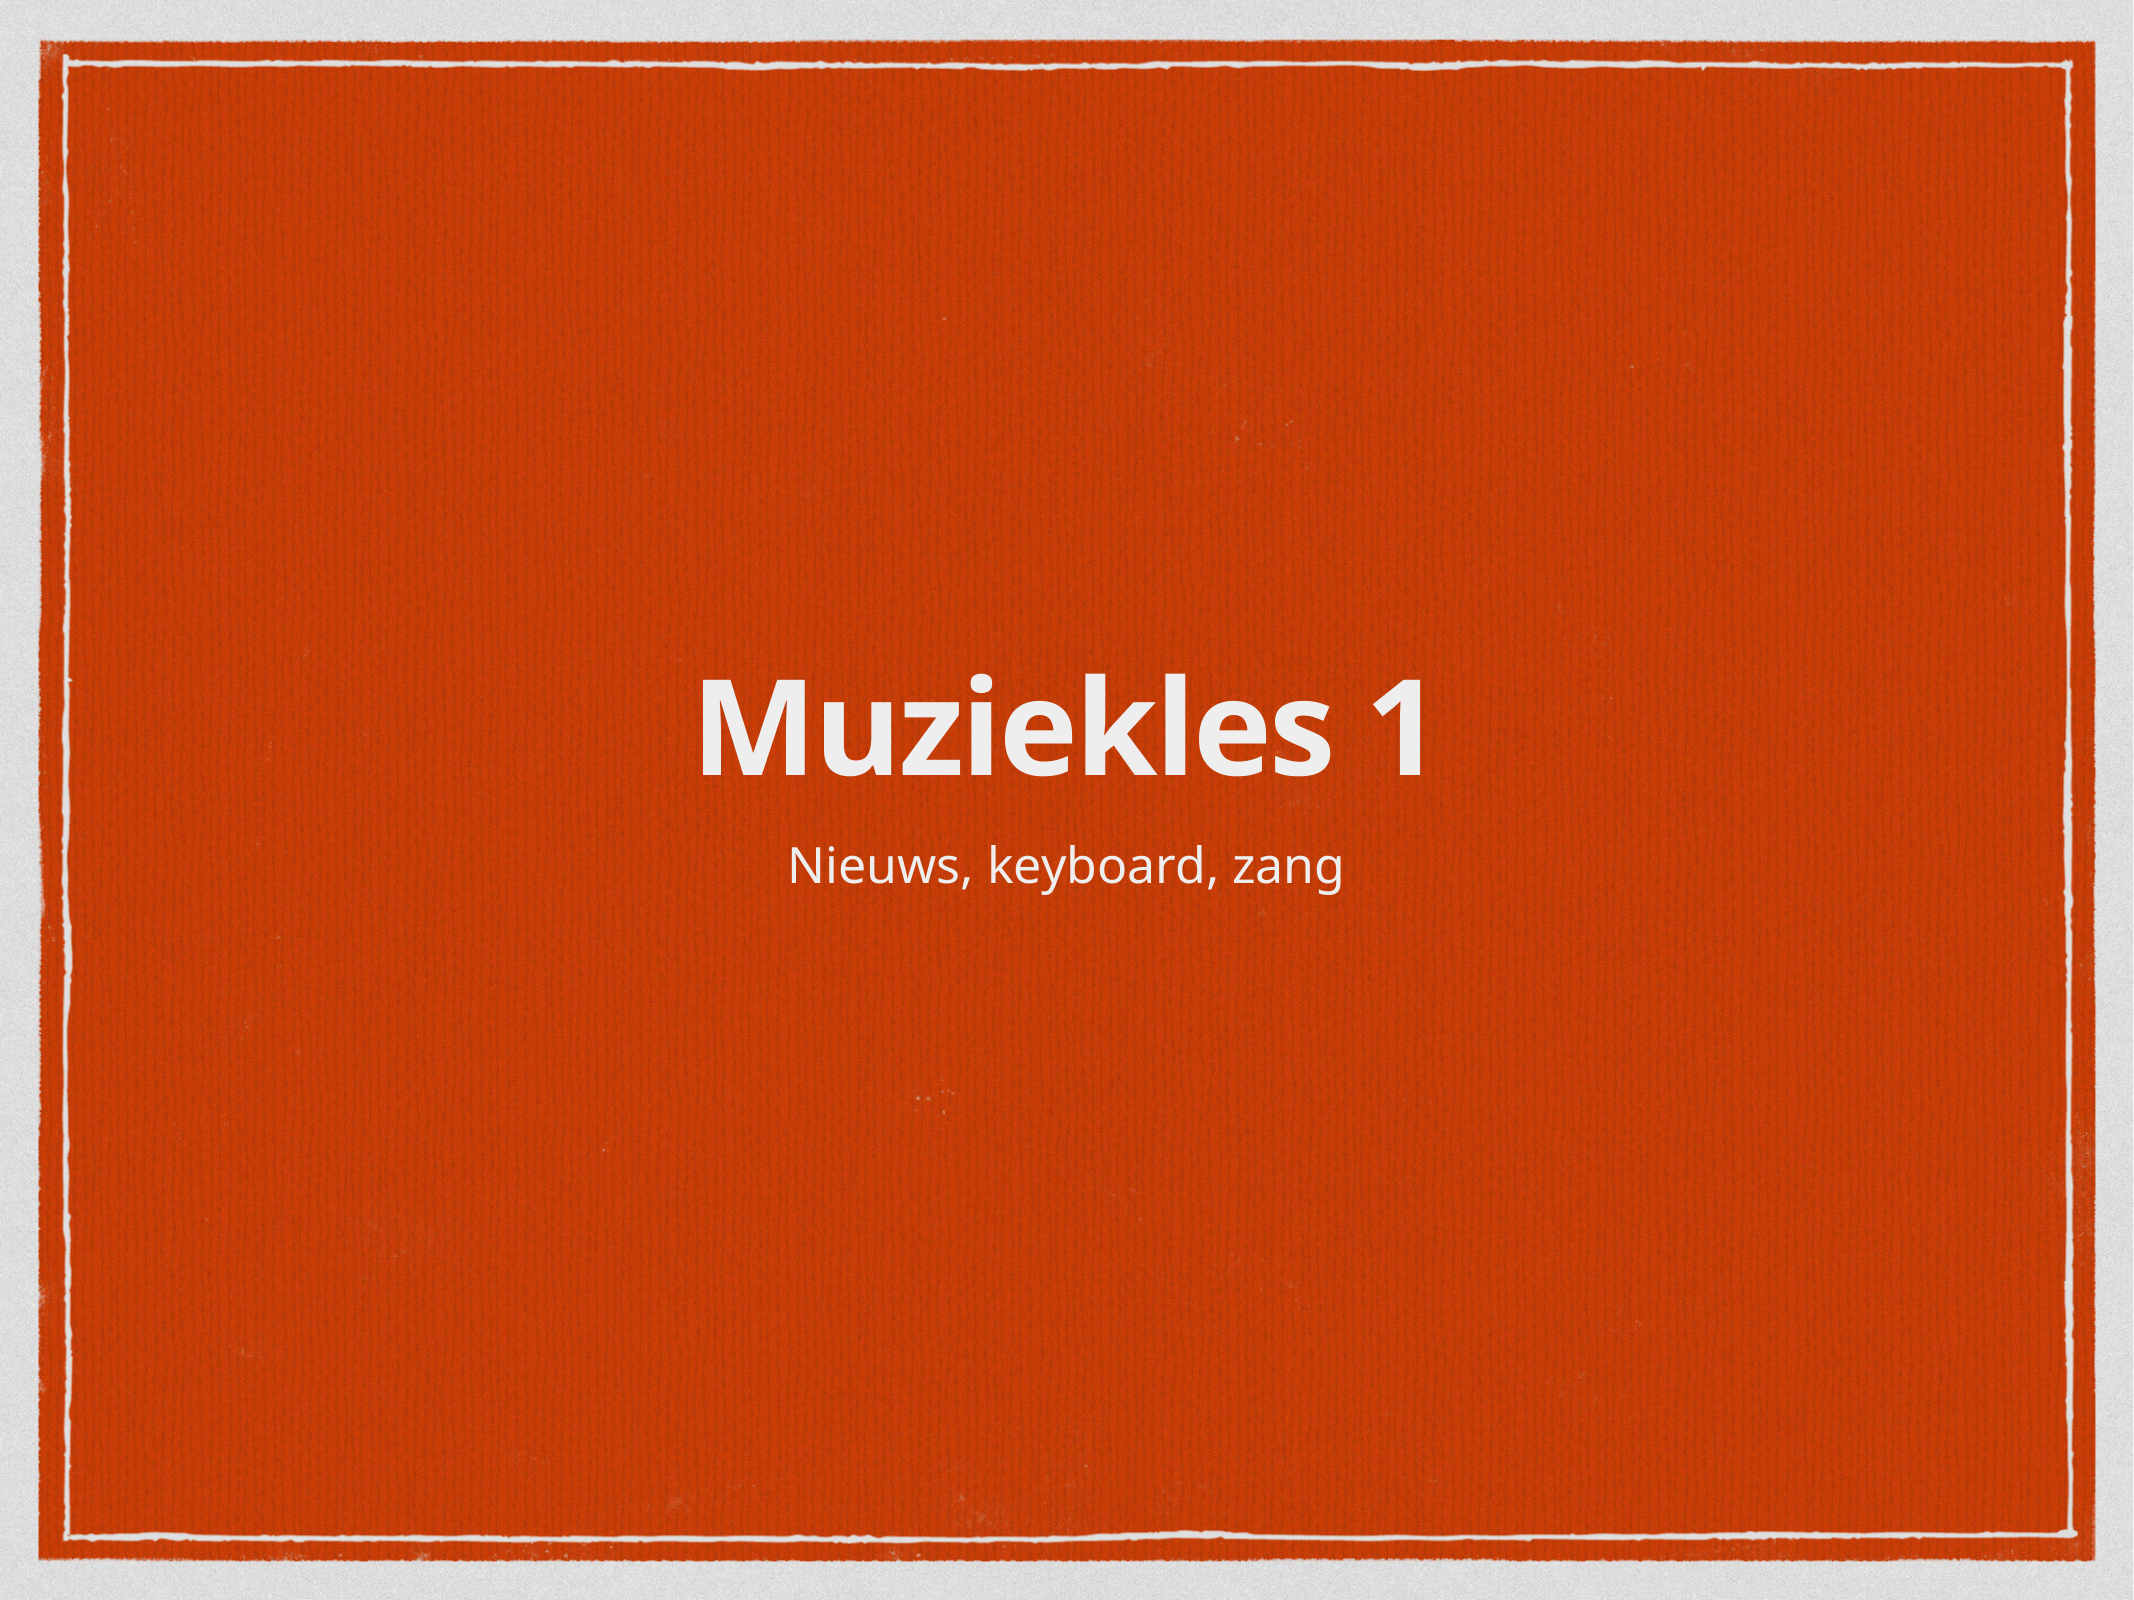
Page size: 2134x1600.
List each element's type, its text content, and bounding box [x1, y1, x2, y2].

picture [0, 0, 2134, 1600]
subtitle Nieuws, keyboard, zang [207, 824, 1926, 1184]
title Muziekles 1 [207, 318, 1926, 811]
